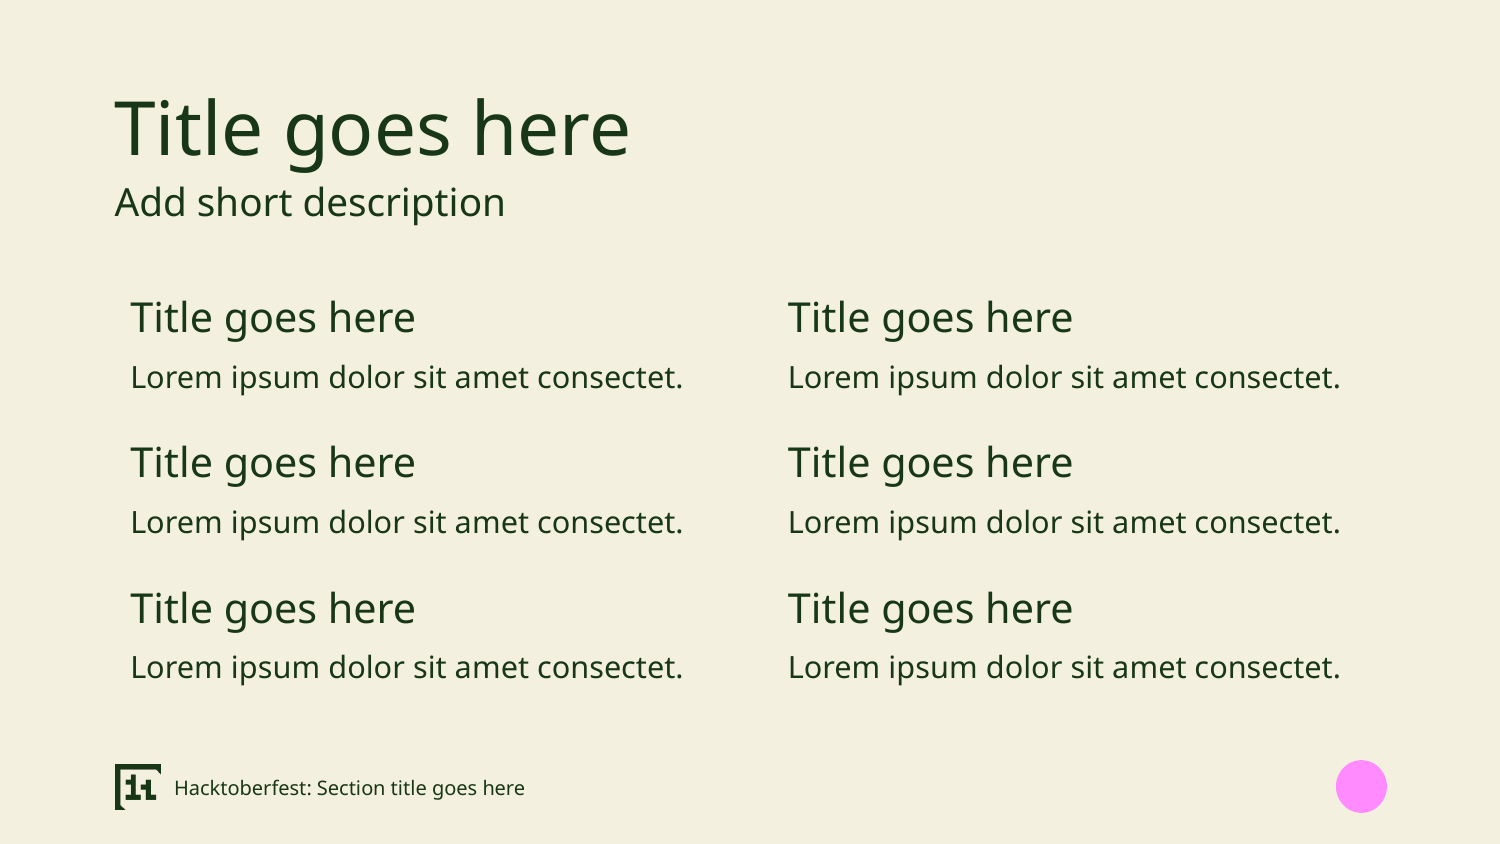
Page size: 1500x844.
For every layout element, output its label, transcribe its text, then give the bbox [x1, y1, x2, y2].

text_box Lorem ipsum dolor sit amet consectet. [130, 501, 712, 540]
text_box Lorem ipsum dolor sit amet consectet. [130, 647, 712, 686]
text_box Title goes here [114, 76, 1357, 170]
text_box Lorem ipsum dolor sit amet consectet. [787, 647, 1370, 686]
text_box Lorem ipsum dolor sit amet consectet. [787, 501, 1370, 540]
picture [114, 764, 161, 811]
text_box Lorem ipsum dolor sit amet consectet. [787, 356, 1370, 395]
text_box Title goes here [130, 578, 712, 632]
text_box Title goes here [130, 433, 712, 487]
slide_number [1335, 526, 1388, 844]
text_box Title goes here [787, 287, 1370, 341]
text_box Title goes here [787, 433, 1370, 487]
text_box Title goes here [787, 578, 1370, 632]
title Hacktoberfest: Section title goes here [173, 772, 1335, 801]
text_box Title goes here [130, 287, 712, 341]
text_box Lorem ipsum dolor sit amet consectet. [130, 356, 712, 395]
text_box Add short description [114, 176, 1357, 225]
